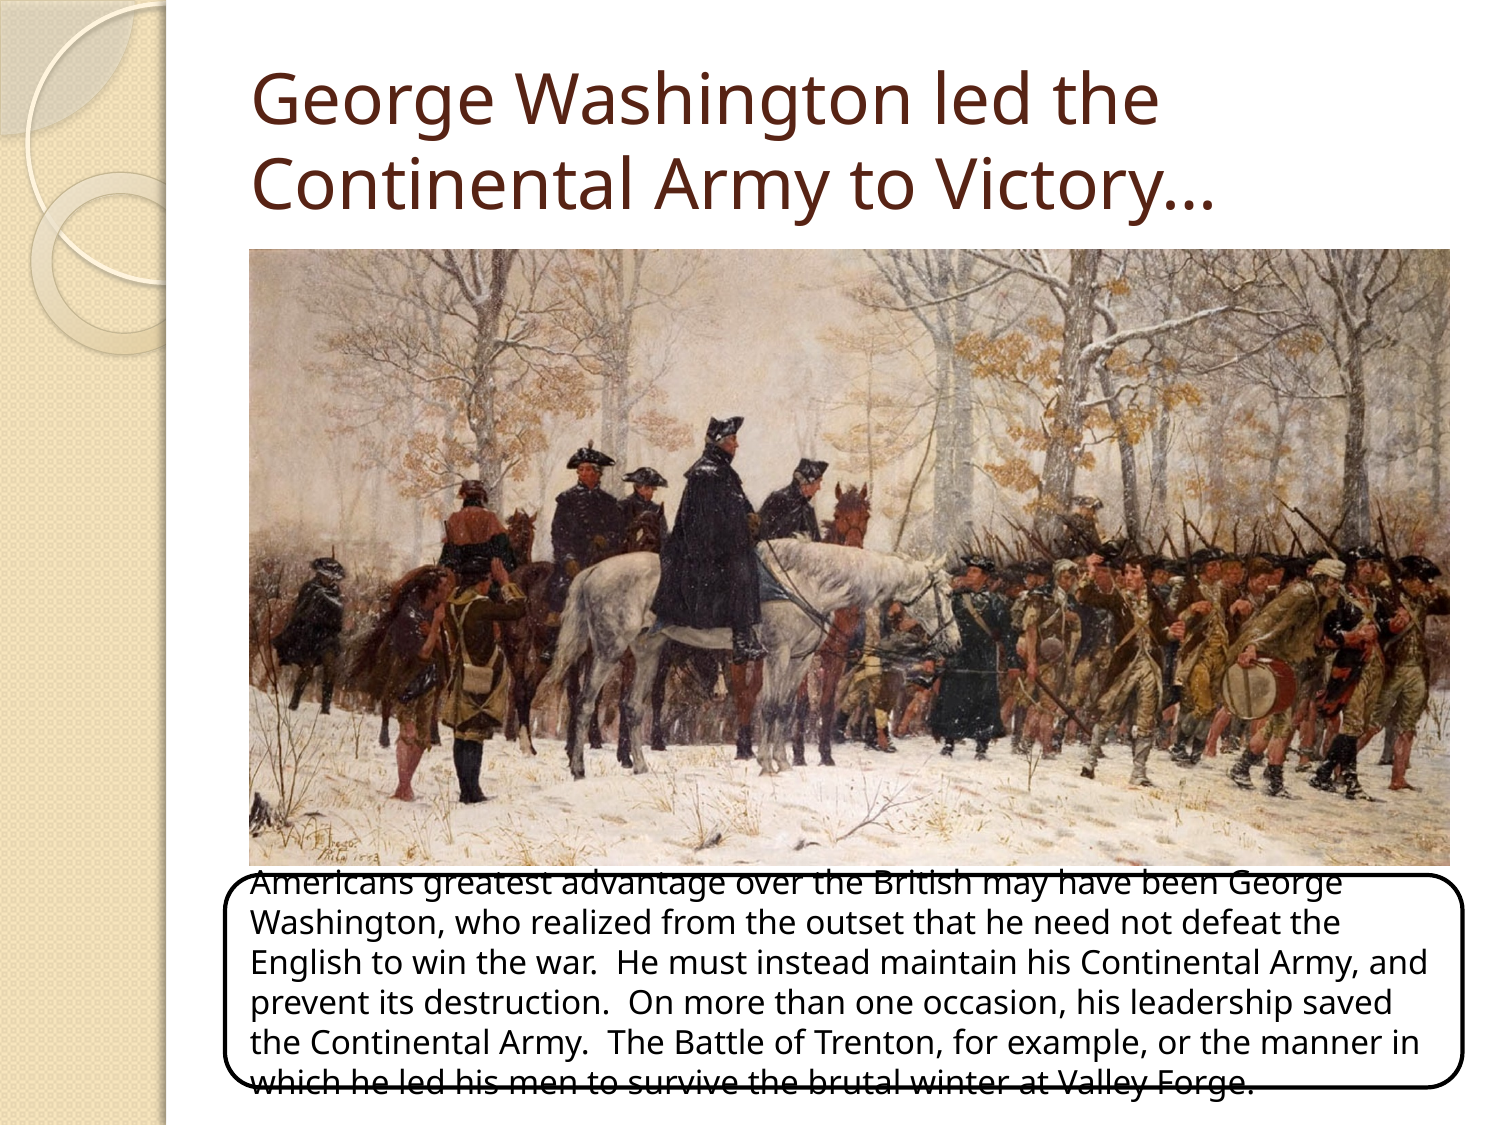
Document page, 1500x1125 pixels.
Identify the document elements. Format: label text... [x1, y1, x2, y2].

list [249, 249, 1451, 867]
title George Washington led the Continental Army to Victory… [235, 45, 1466, 233]
text_box Americans greatest advantage over the British may have been George Washington, who realized from the outset that he need not defeat the English to win the war. He must instead maintain his Continental Army, and prevent its destruction. On more than one occasion, his leadership saved the Continental Army. The Battle of Trenton, for example, or the manner in which he led his men to survive the brutal winter at Valley Forge. [222, 875, 1465, 1090]
